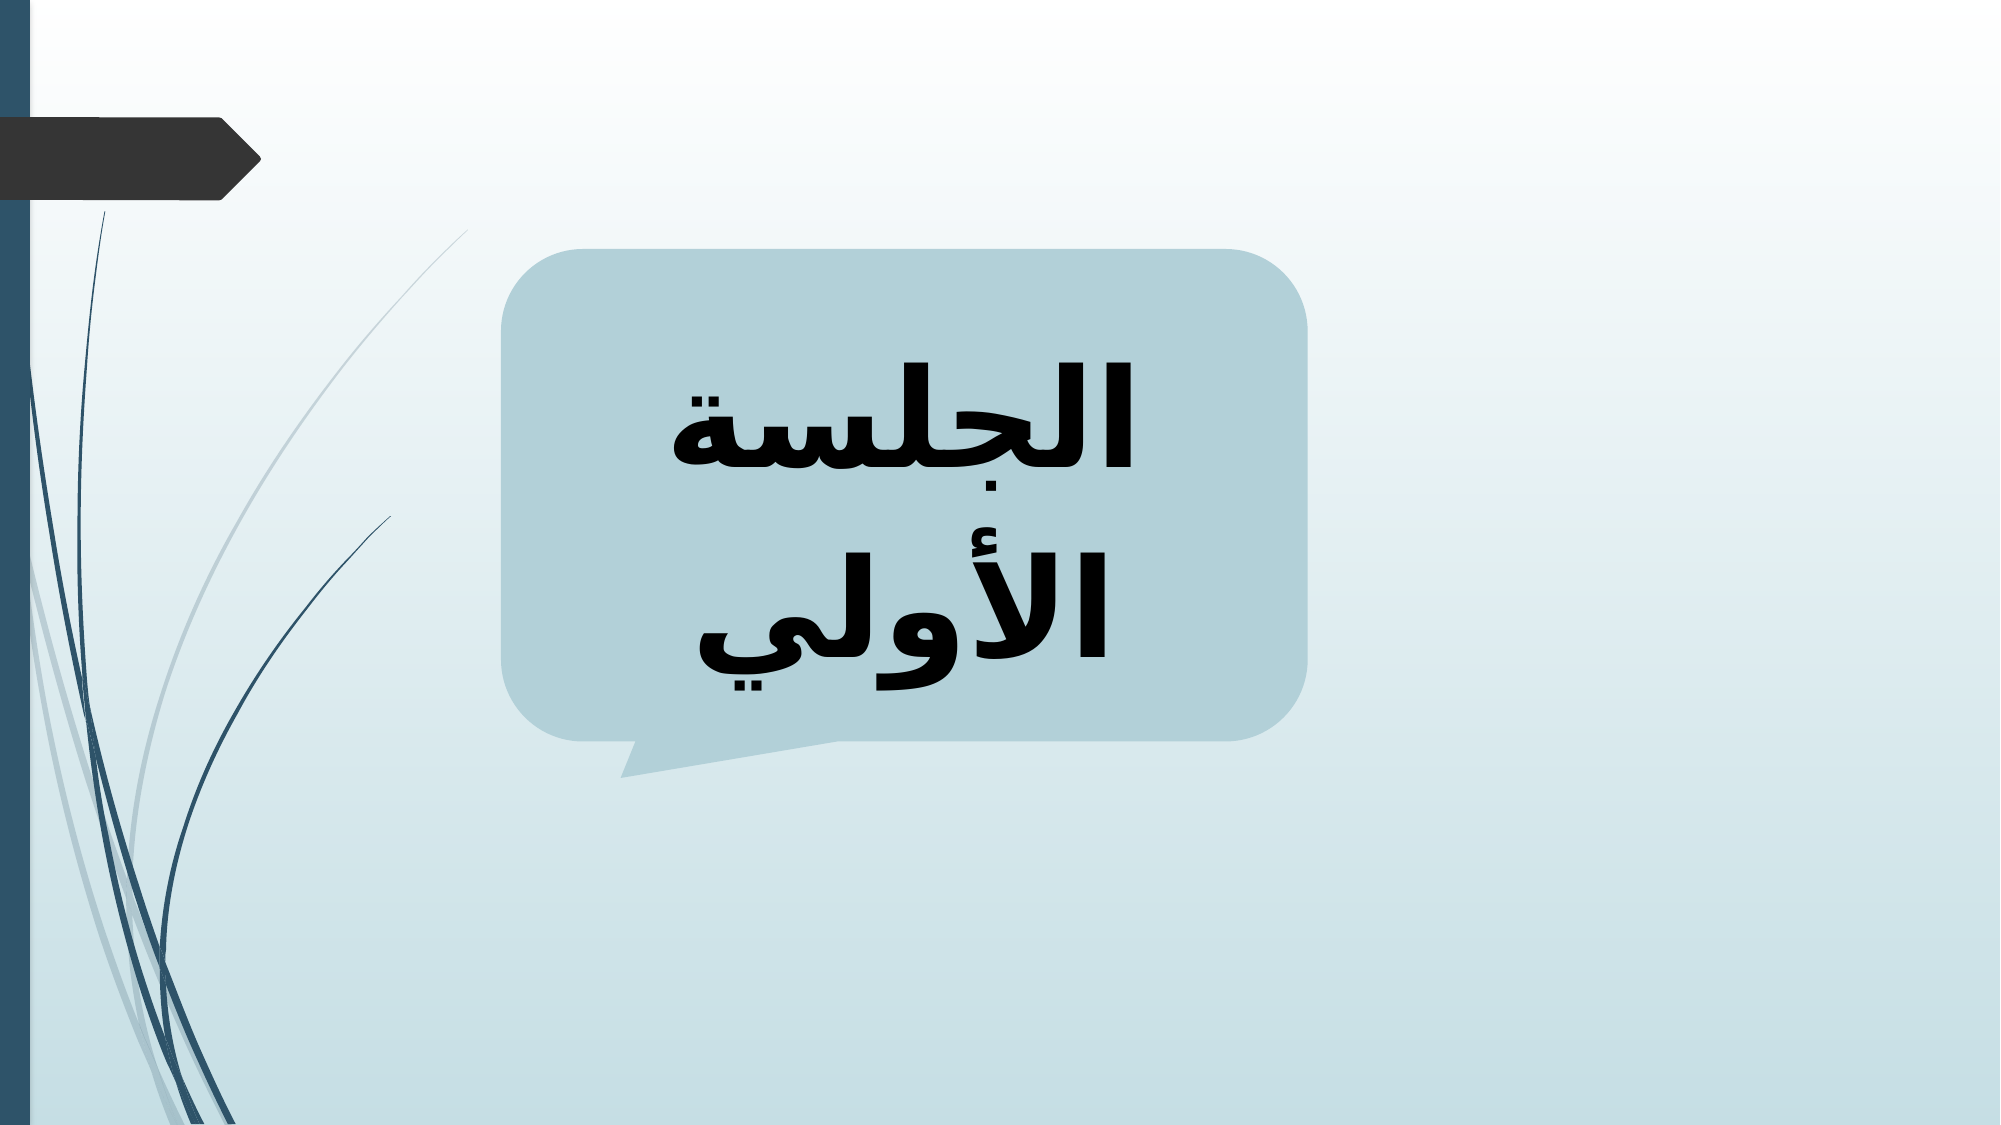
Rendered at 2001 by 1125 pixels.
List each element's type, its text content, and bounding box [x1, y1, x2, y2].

text_box الجلسة الأولي [499, 247, 1310, 780]
